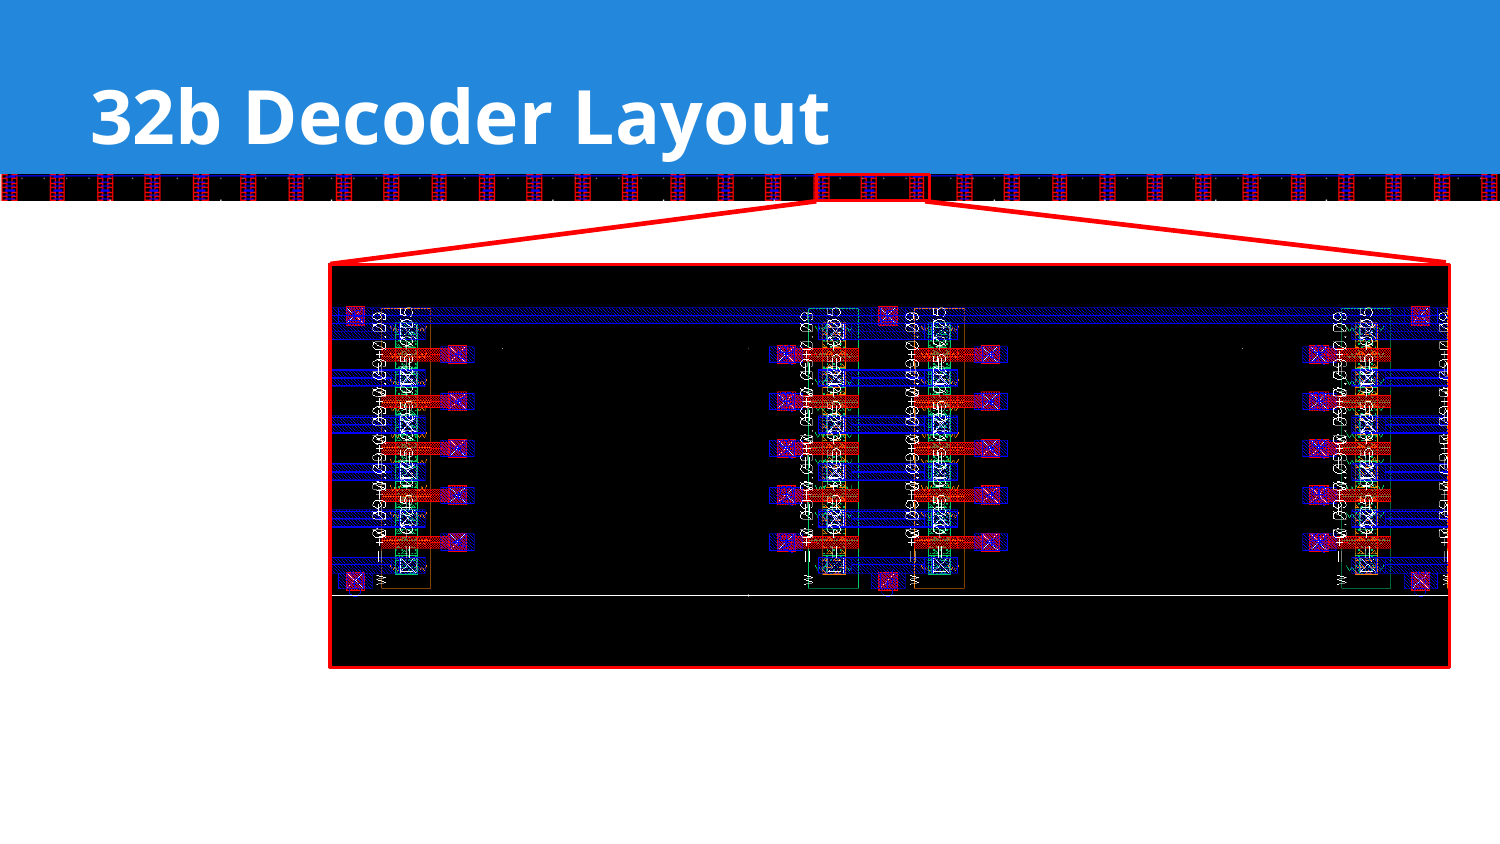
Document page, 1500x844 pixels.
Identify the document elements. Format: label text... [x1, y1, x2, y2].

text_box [329, 200, 817, 265]
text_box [924, 200, 1447, 263]
text_box [930, 174, 1500, 201]
text_box [816, 174, 930, 201]
text_box [330, 264, 1450, 668]
title 32b Decoder Layout [75, 33, 1425, 174]
text_box [0, 174, 816, 201]
